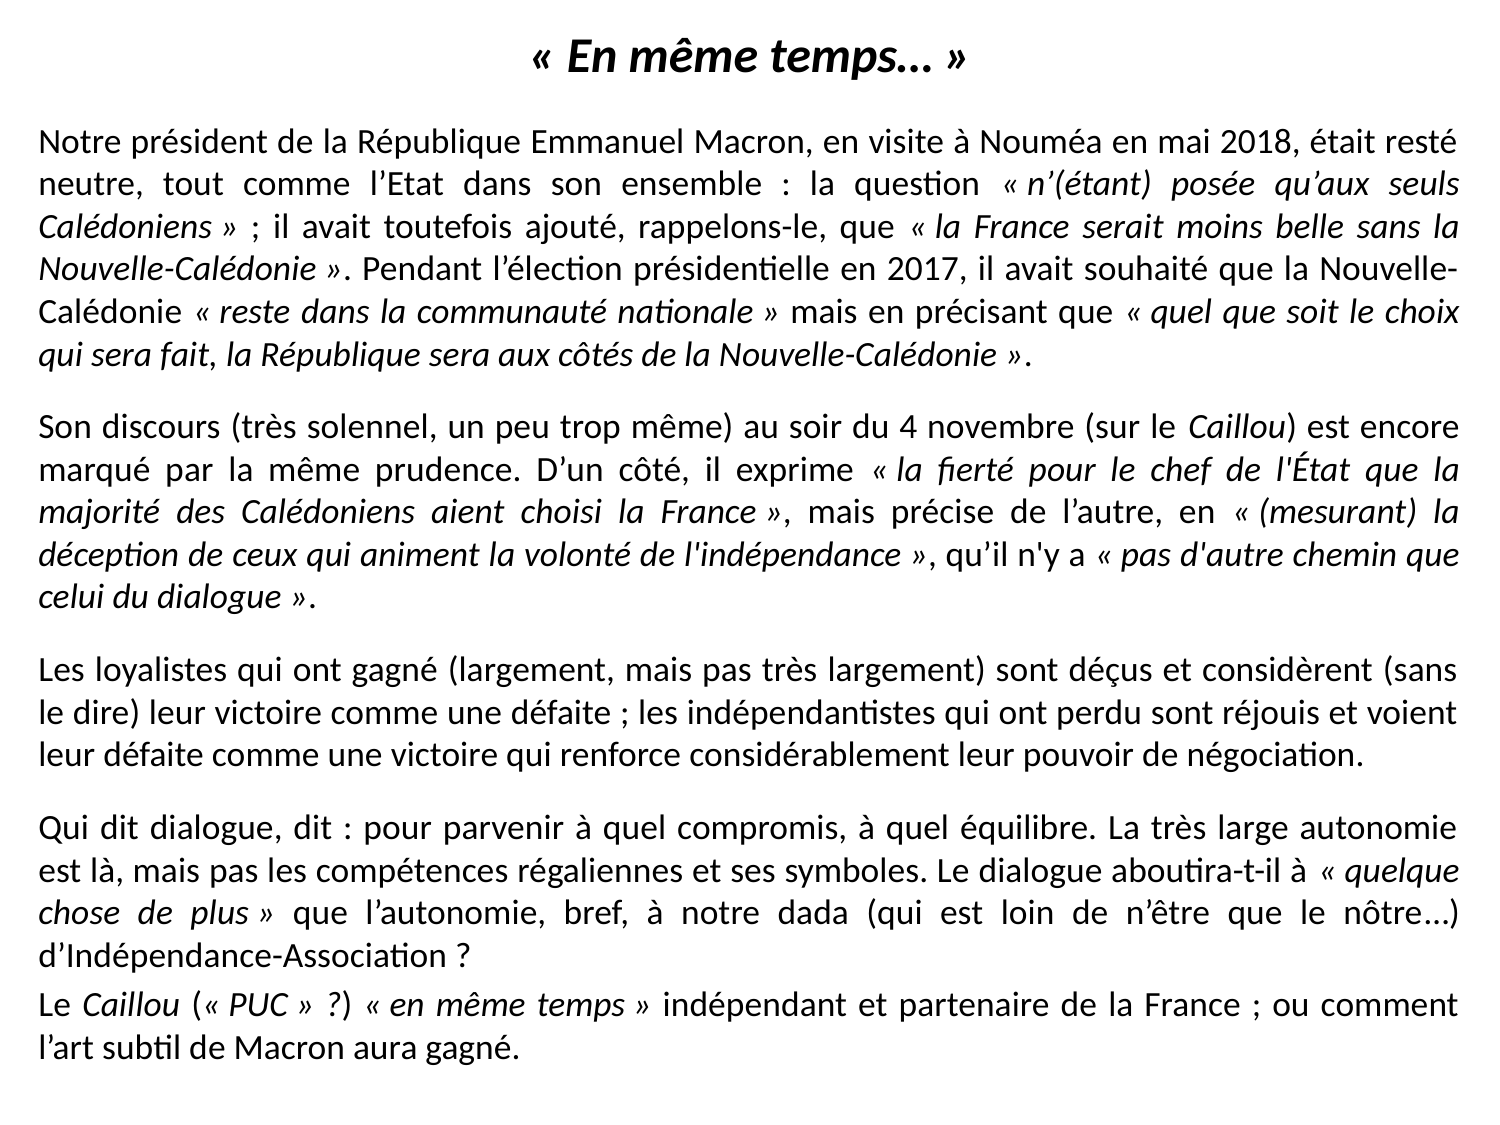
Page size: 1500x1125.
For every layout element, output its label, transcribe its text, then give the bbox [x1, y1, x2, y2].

list Notre président de la République Emmanuel Macron, en visite à Nouméa en mai 2018, était resté neutre, tout comme l’Etat dans son ensemble : la question « n’(étant) posée qu’aux seuls Calédoniens » ; il avait toutefois ajouté, rappelons-le, que « la France serait moins belle sans la Nouvelle-Calédonie ». Pendant l’élection présidentielle en 2017, il avait souhaité que la Nouvelle-Calédonie « reste dans la communauté nationale » mais en précisant que « quel que soit le choix qui sera fait, la République sera aux côtés de la Nouvelle-Calédonie ». Son discours (très solennel, un peu trop même) au soir du 4 novembre (sur le Caillou) est encore marqué par la même prudence. D’un côté, il exprime « la fierté pour le chef de l'État que la majorité des Calédoniens aient choisi la France », mais précise de l’autre, en « (mesurant) la déception de ceux qui animent la volonté de l'indépendance », qu’il n'y a « pas d'autre chemin que celui du dialogue ». Les loyalistes qui ont gagné (largement, mais pas très largement) sont déçus et considèrent (sans le dire) leur victoire comme une défaite ; les indépendantistes qui ont perdu sont réjouis et voient leur défaite comme une victoire qui renforce considérablement leur pouvoir de négociation. Qui dit dialogue, dit : pour parvenir à quel compromis, à quel équilibre. La très large autonomie est là, mais pas les compétences régaliennes et ses symboles. Le dialogue aboutira-t-il à « quelque chose de plus » que l’autonomie, bref, à notre dada (qui est loin de n’être que le nôtre…) d’Indépendance-Association ? Le Caillou (« PUC » ?) « en même temps » indépendant et partenaire de la France ; ou comment l’art subtil de Macron aura gagné. [23, 110, 1475, 1108]
title « En même temps… » [75, 0, 1425, 106]
